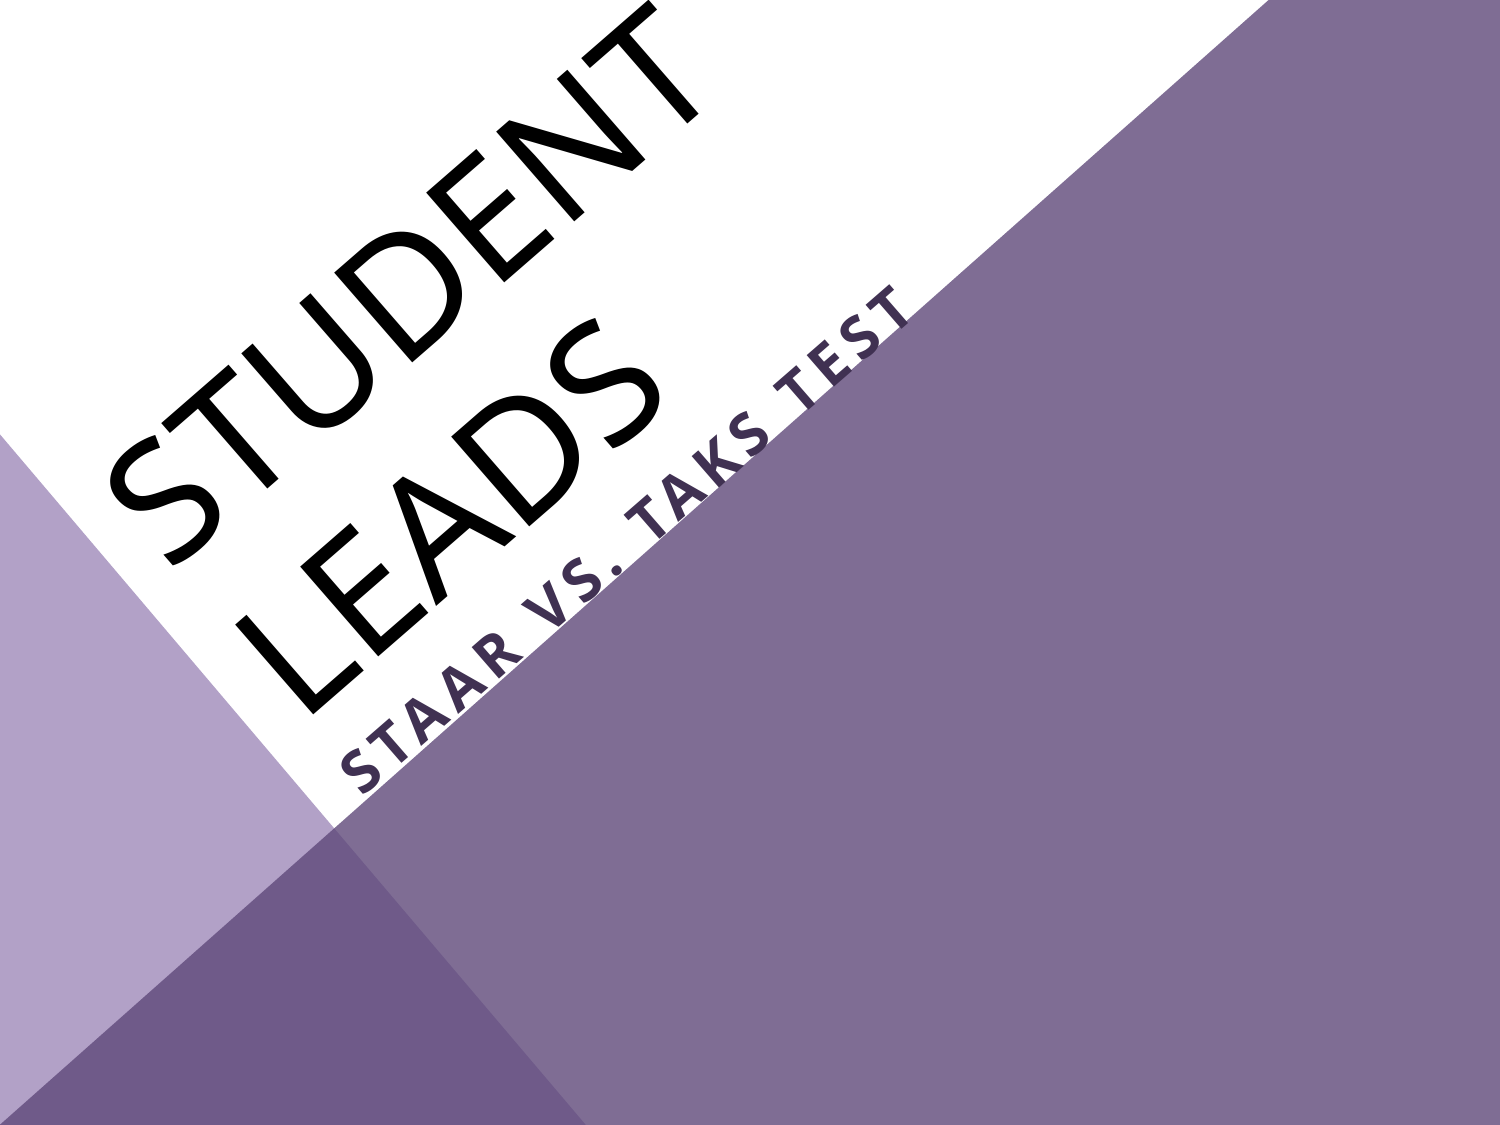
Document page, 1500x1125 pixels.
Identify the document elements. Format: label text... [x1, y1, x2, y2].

subtitle Staar vs. taks test [311, 60, 1155, 805]
title Student leads [182, 4, 1011, 761]
